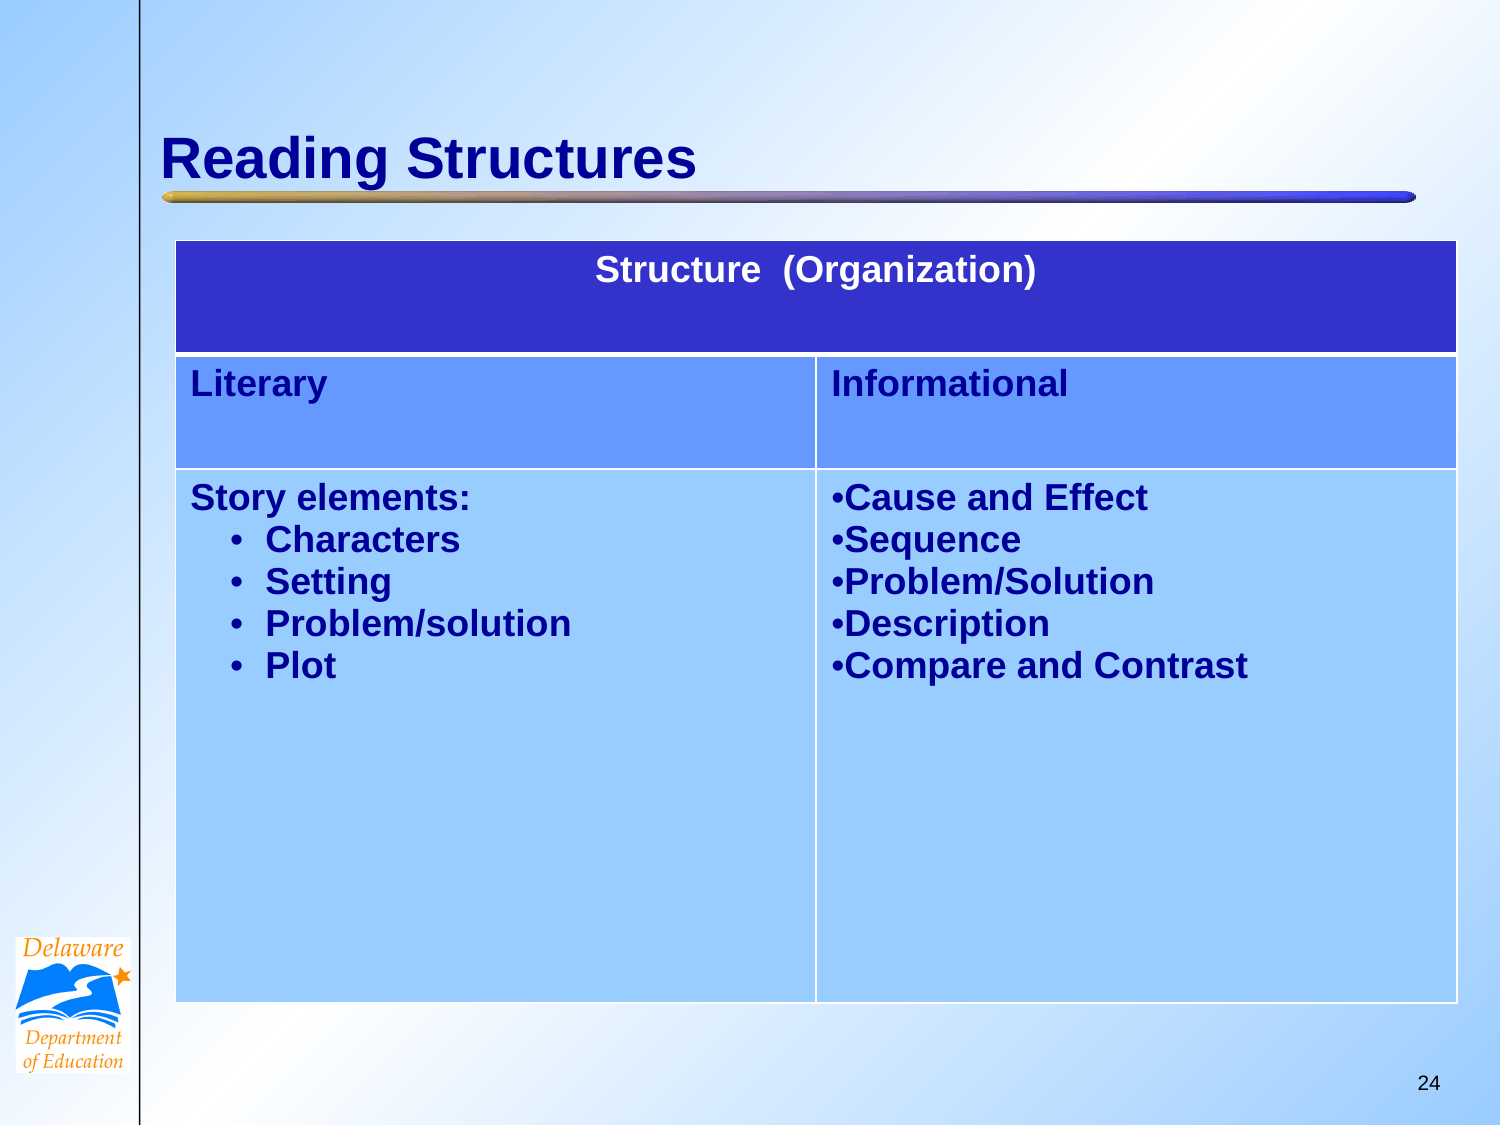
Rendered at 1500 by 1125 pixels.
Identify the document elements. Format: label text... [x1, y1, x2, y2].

picture [152, 199, 1425, 204]
table_cell Cause and Effect Sequence Problem/Solution Description Compare and Contrast [817, 470, 1456, 1002]
slide_number 23 [1142, 1054, 1456, 1110]
table_cell Literary [176, 357, 815, 468]
title Reading Structures [152, 0, 1444, 199]
picture [15, 937, 131, 1073]
table_header Structure (Organization) [176, 241, 1456, 352]
table_cell Informational [817, 357, 1456, 468]
table_cell Story elements: Characters Setting Problem/solution Plot [176, 470, 815, 1002]
